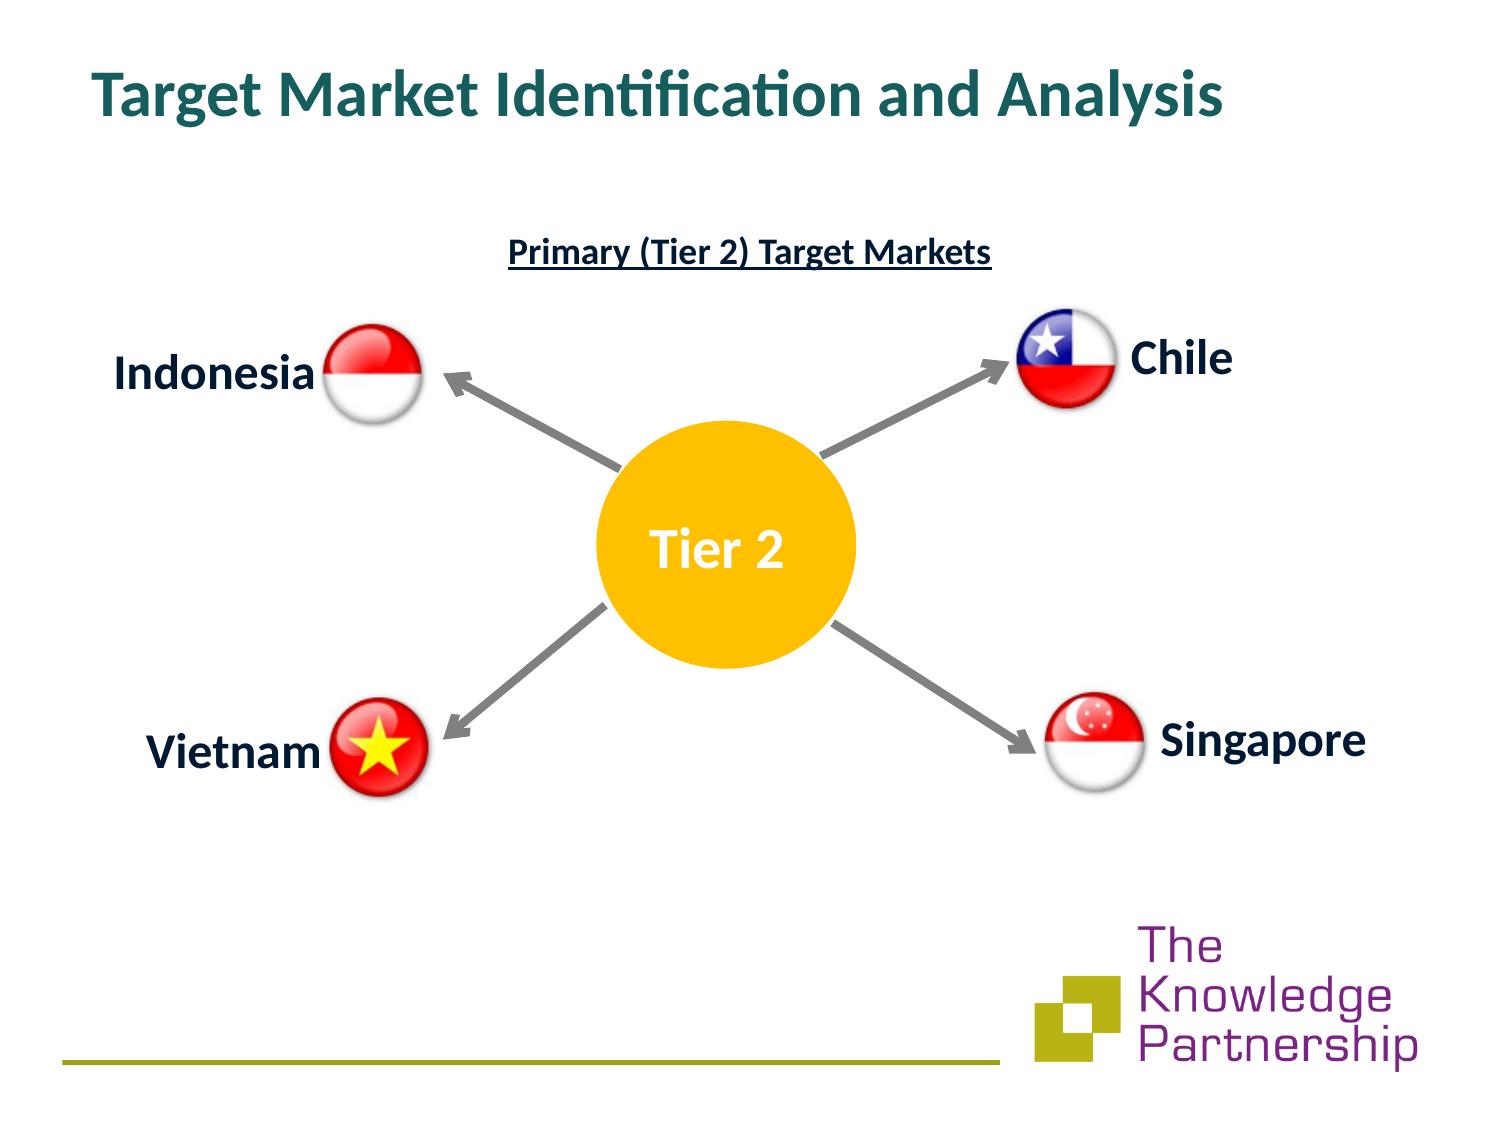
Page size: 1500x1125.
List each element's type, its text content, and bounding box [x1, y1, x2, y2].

picture [1041, 682, 1152, 799]
text_box Indonesia [41, 331, 311, 407]
text_box Tier 2 [596, 420, 857, 669]
text_box Singapore [1155, 699, 1388, 775]
text_box Target Market Identification and Analysis [76, 42, 1388, 138]
text_box Vietnam [66, 711, 320, 786]
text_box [442, 373, 621, 470]
picture [1025, 922, 1427, 1077]
picture [325, 693, 435, 805]
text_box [820, 361, 1010, 457]
text_box Chile [1130, 317, 1276, 392]
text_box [832, 622, 1037, 754]
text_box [442, 604, 606, 740]
picture [1009, 303, 1125, 415]
picture [316, 318, 432, 433]
text_box Primary (Tier 2) Target Markets [76, 219, 1424, 315]
